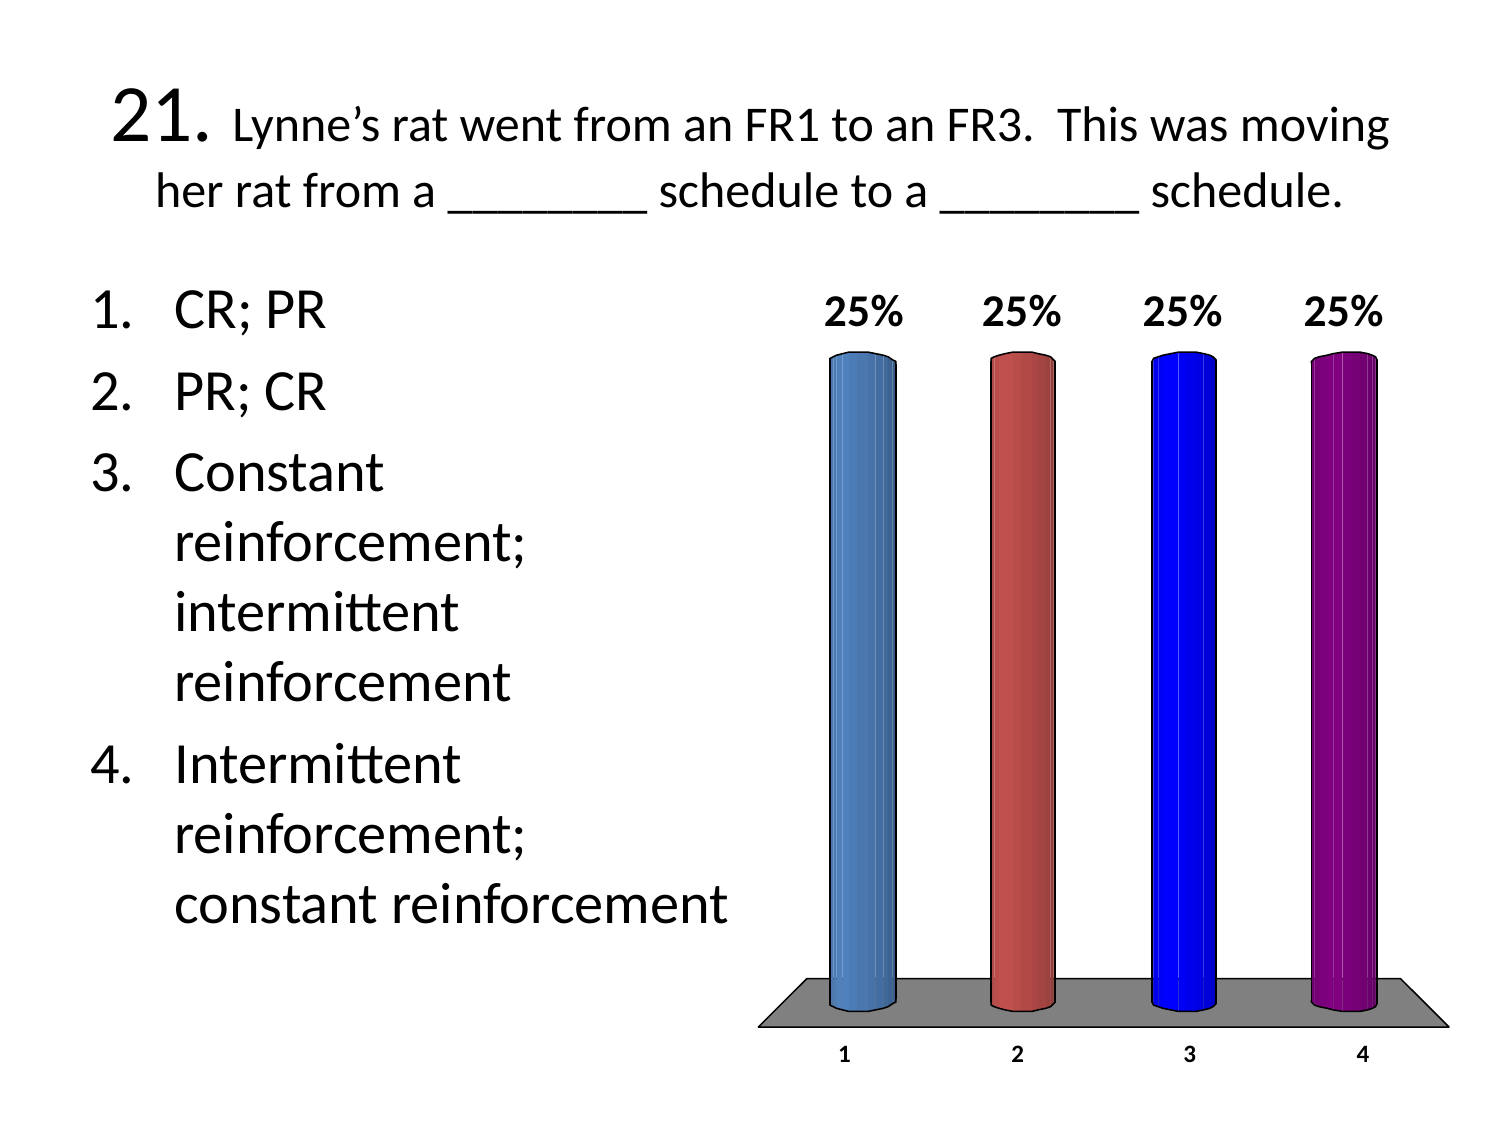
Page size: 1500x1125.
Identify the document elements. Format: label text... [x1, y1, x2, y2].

list CR; PR PR; CR Constant reinforcement; intermittent reinforcement Intermittent reinforcement; constant reinforcement [75, 262, 750, 1005]
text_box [739, 270, 1490, 1115]
title 21. Lynne’s rat went from an FR1 to an FR3. This was moving her rat from a ________ schedule to a ________ schedule. [75, 45, 1425, 233]
